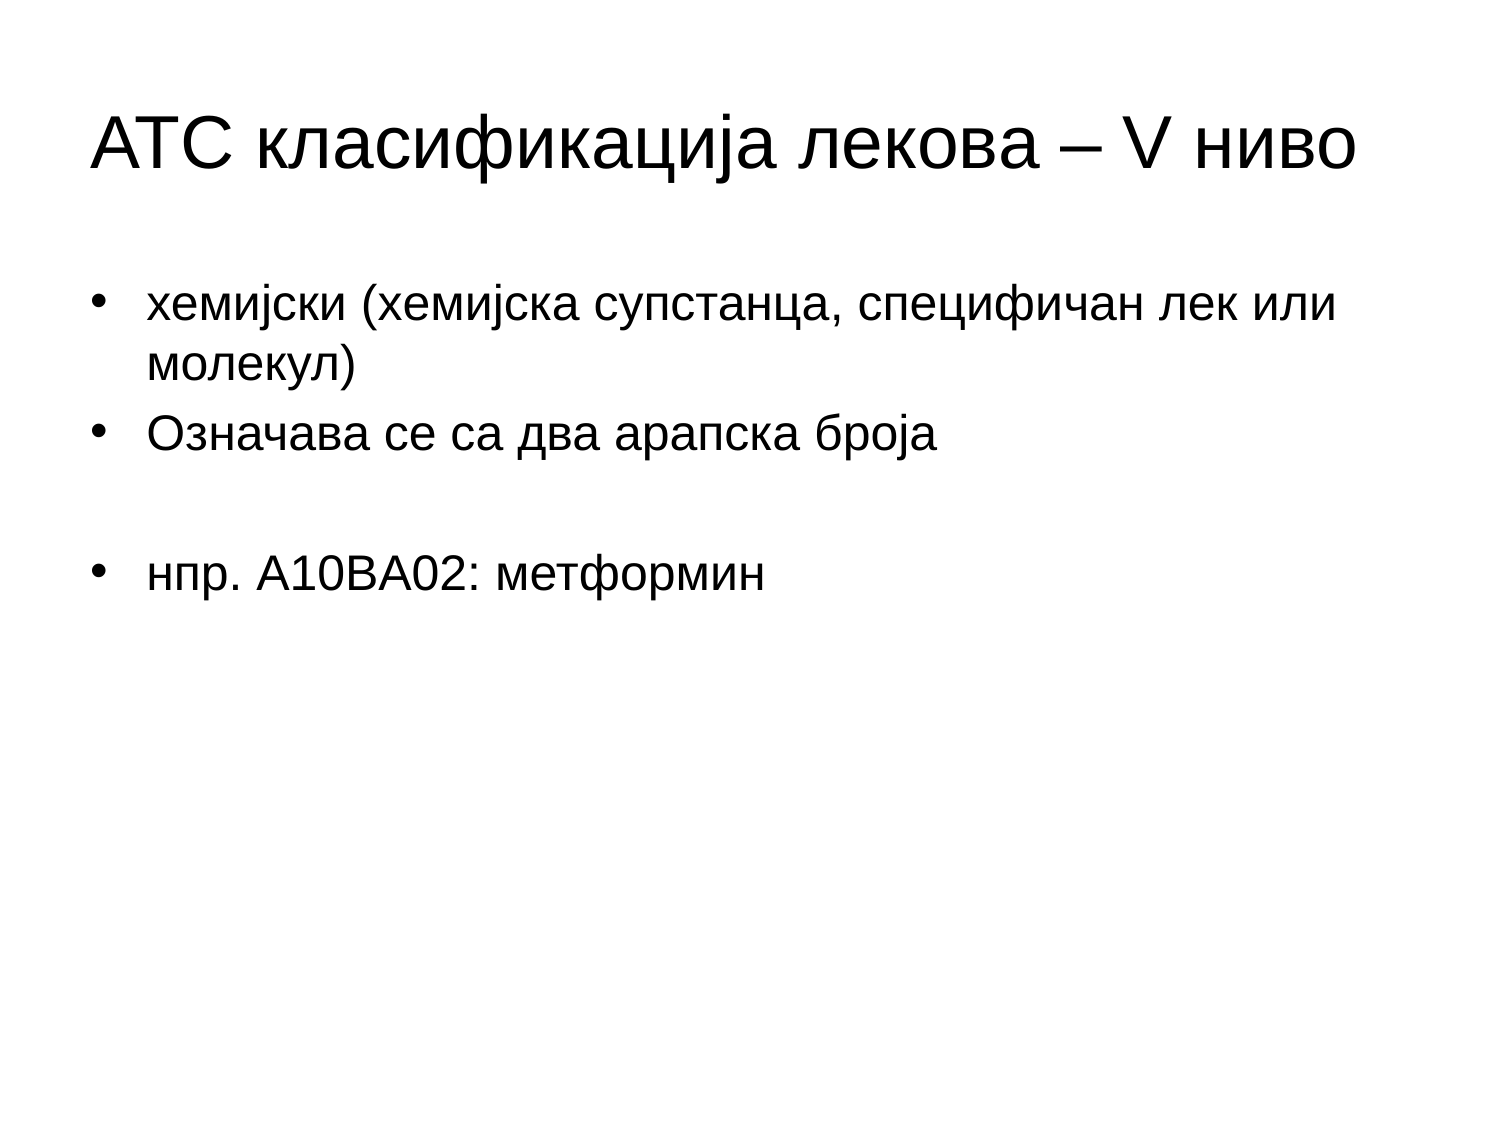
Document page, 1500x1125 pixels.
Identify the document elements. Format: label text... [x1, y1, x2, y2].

list хемијски (хемијска супстанца, специфичан лек или молекул) Означава се са два арапска броја нпр. A10BA02: метформин [75, 262, 1459, 1005]
title ATC класификација лекова – V ниво [75, 45, 1425, 233]
